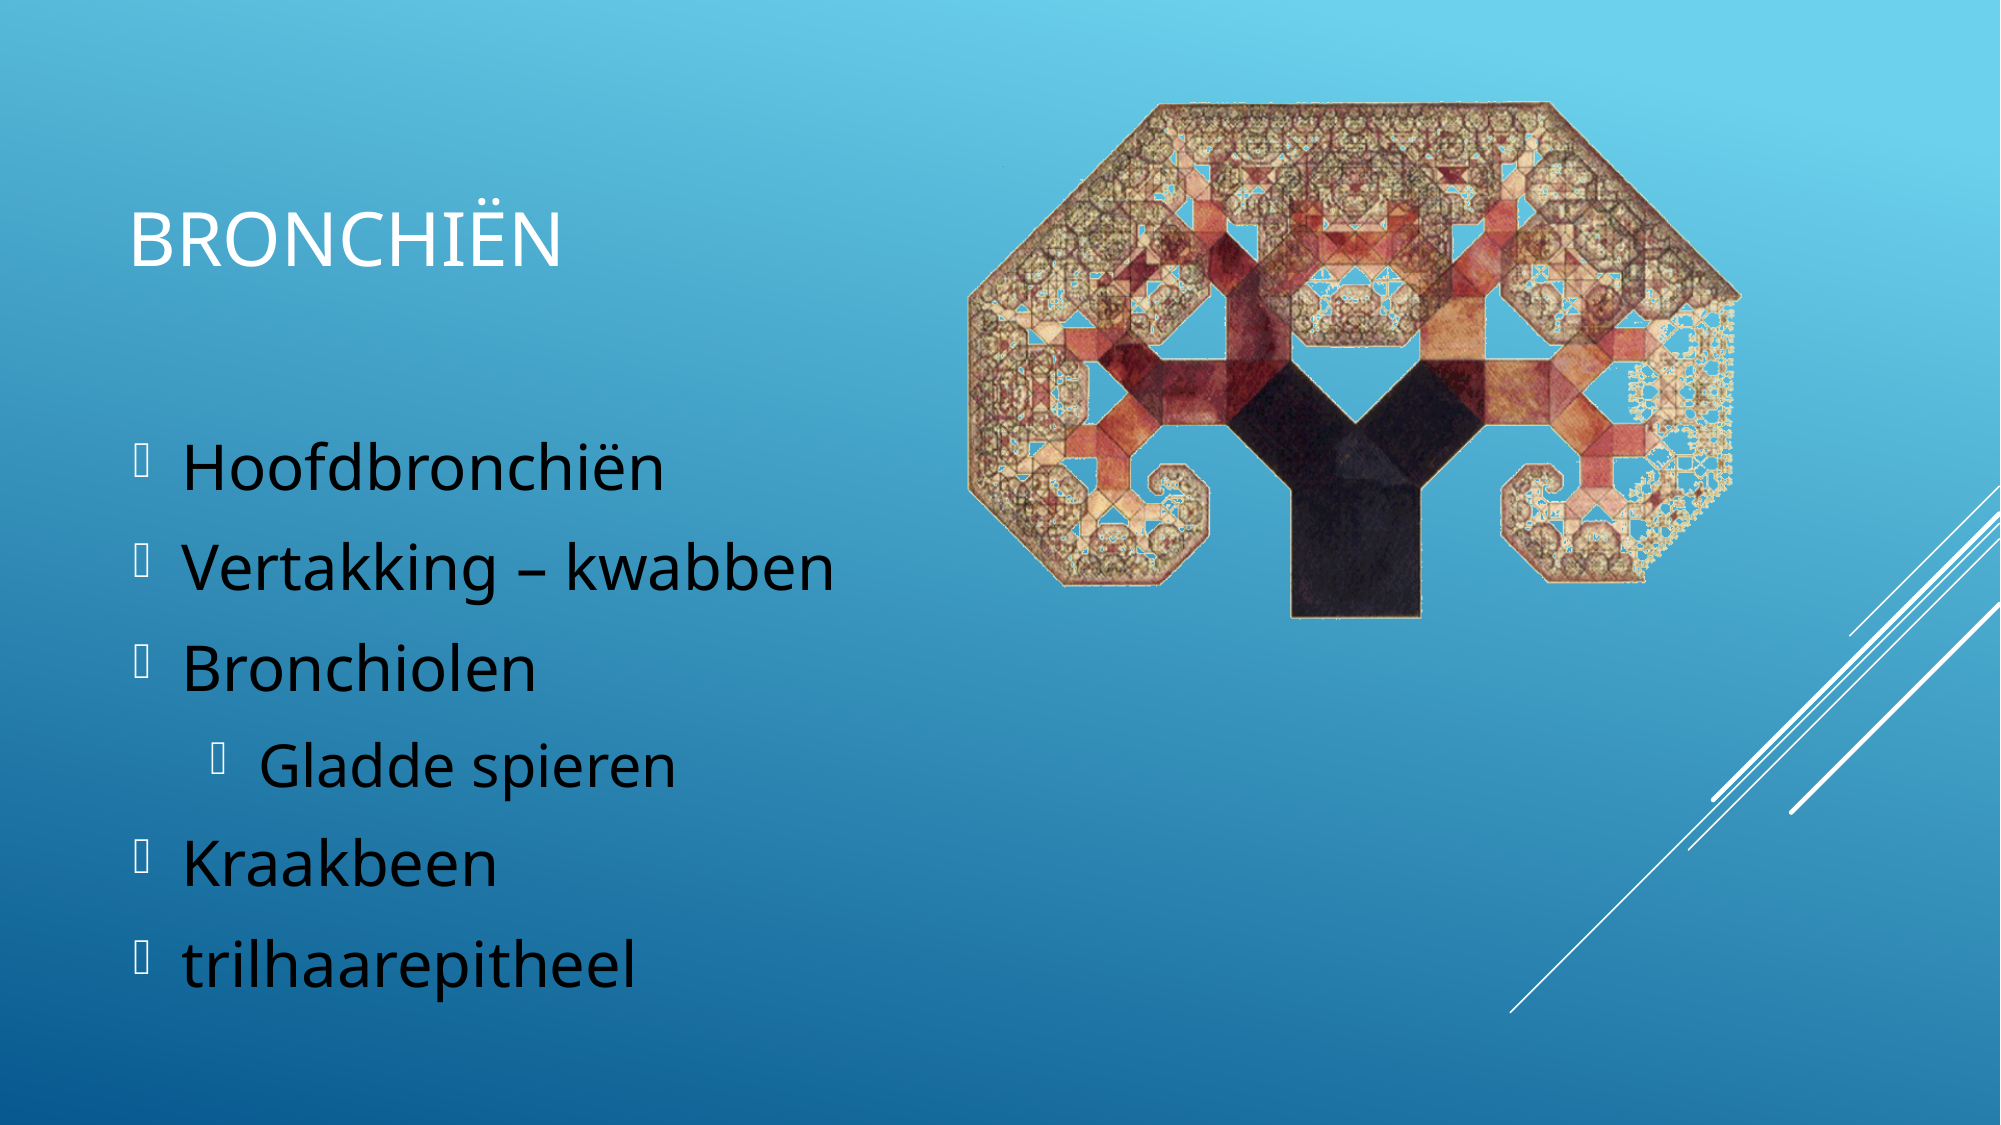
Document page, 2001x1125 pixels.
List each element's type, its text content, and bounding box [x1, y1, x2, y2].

title Bronchiën [112, 112, 950, 360]
picture [950, 97, 1748, 628]
list Hoofdbronchiën Vertakking – kwabben Bronchiolen Gladde spieren Kraakbeen trilhaarepitheel [118, 419, 1519, 1013]
